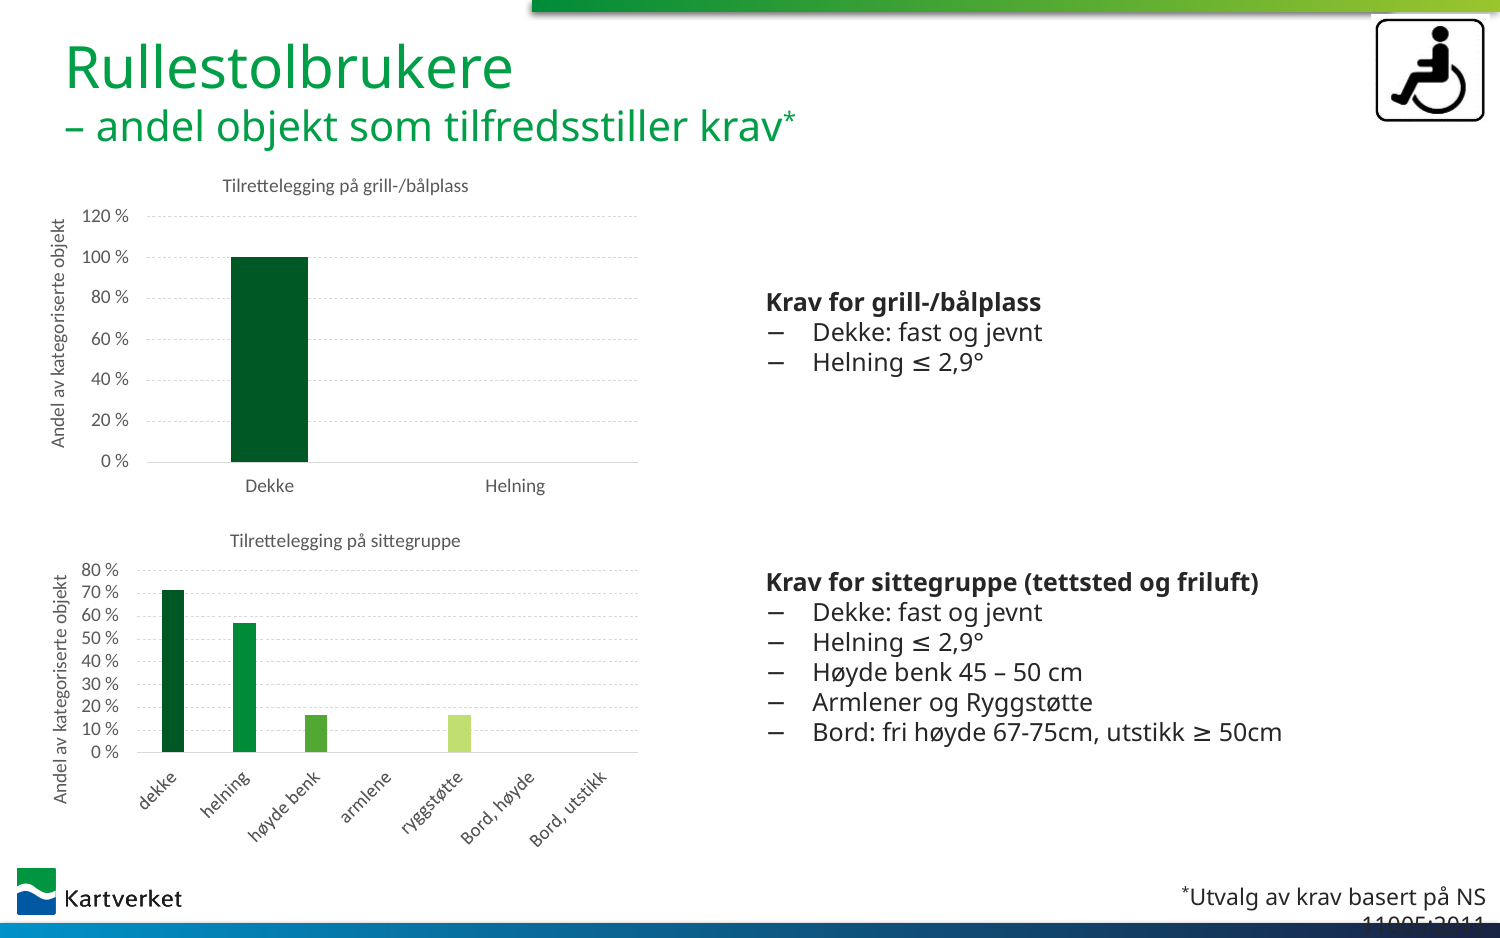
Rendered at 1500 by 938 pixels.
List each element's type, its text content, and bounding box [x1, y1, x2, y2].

picture [41, 520, 650, 859]
picture [41, 166, 650, 505]
text_box Krav for sittegruppe (tettsted og friluft) Dekke: fast og jevnt Helning ≤ 2,9° Høyde benk 45 – 50 cm Armlener og Ryggstøtte Bord: fri høyde 67-75cm, utstikk ≥ 50cm [750, 559, 1500, 754]
text_box Rullestolbrukere – andel objekt som tilfredsstiller krav* [49, 14, 1431, 158]
text_box *Utvalg av krav basert på NS 11005:2011 [1068, 873, 1500, 938]
text_box Krav for grill-/bålplass Dekke: fast og jevnt Helning ≤ 2,9° [750, 279, 1452, 384]
picture [1371, 13, 1491, 127]
